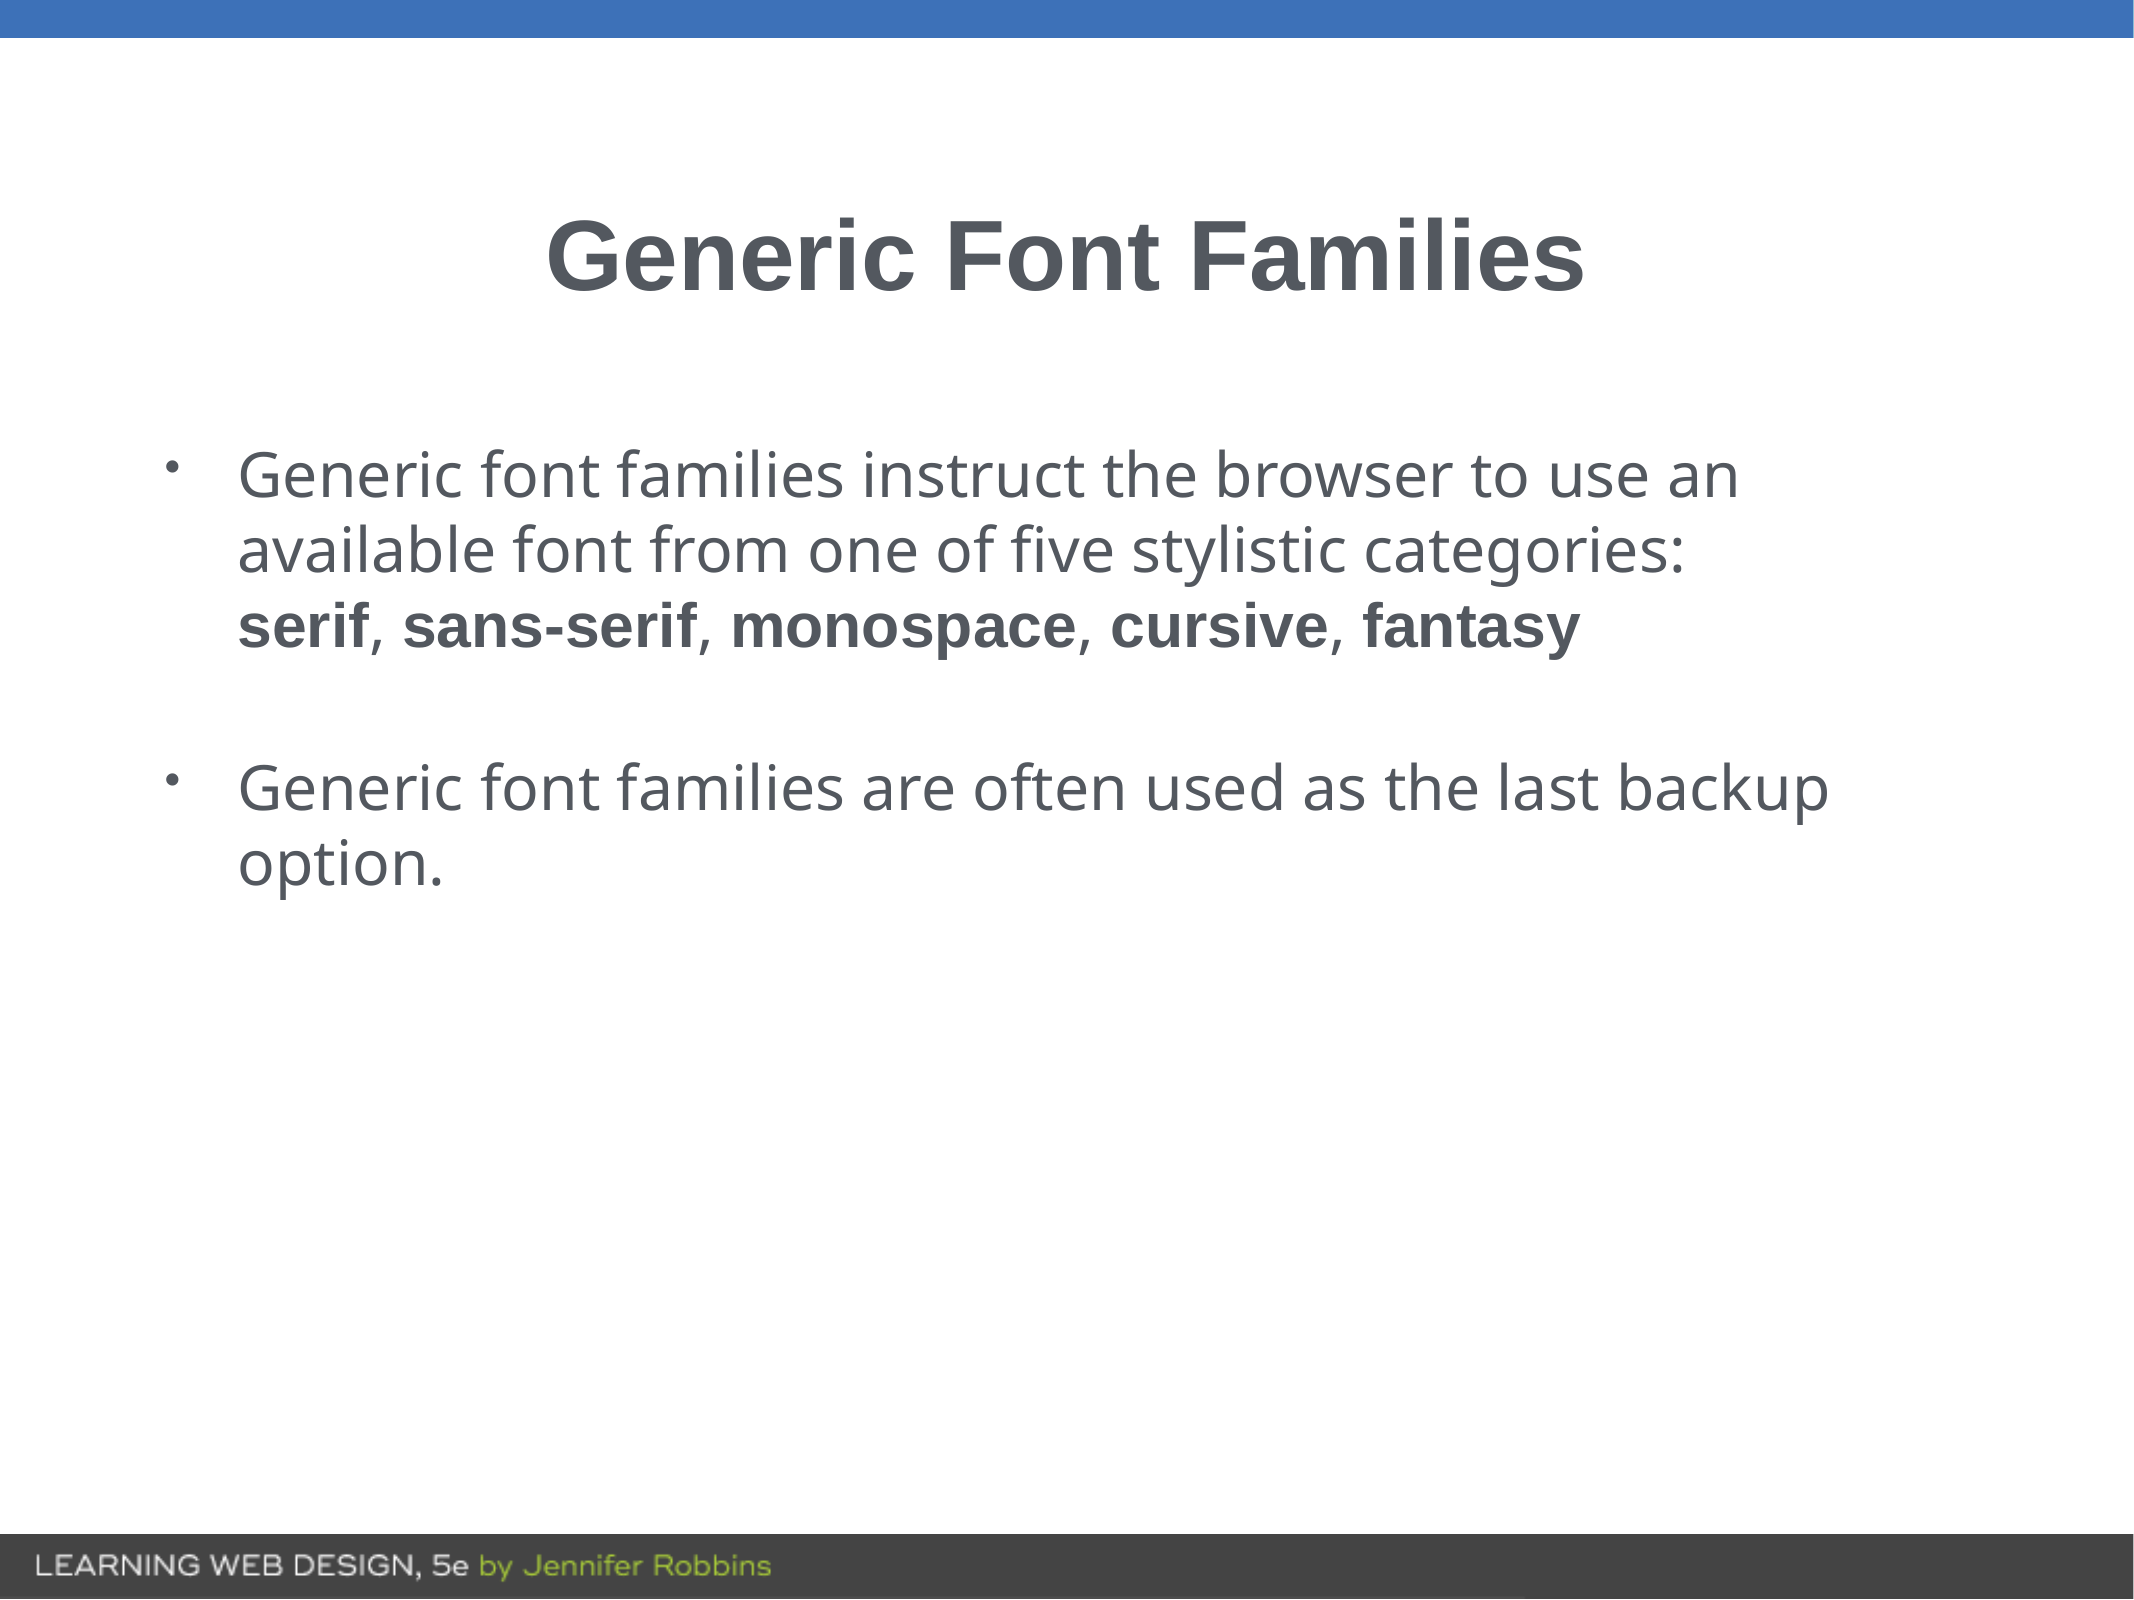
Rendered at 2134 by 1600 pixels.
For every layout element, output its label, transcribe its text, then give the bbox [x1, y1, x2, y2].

title Generic Font Families [155, 72, 1978, 426]
list Generic font families instruct the browser to use an available font from one of five stylistic categories: serif, sans-serif, monospace, cursive, fantasy Generic font families are often used as the last backup option. [155, 426, 1978, 1307]
picture [0, 1534, 2134, 1599]
